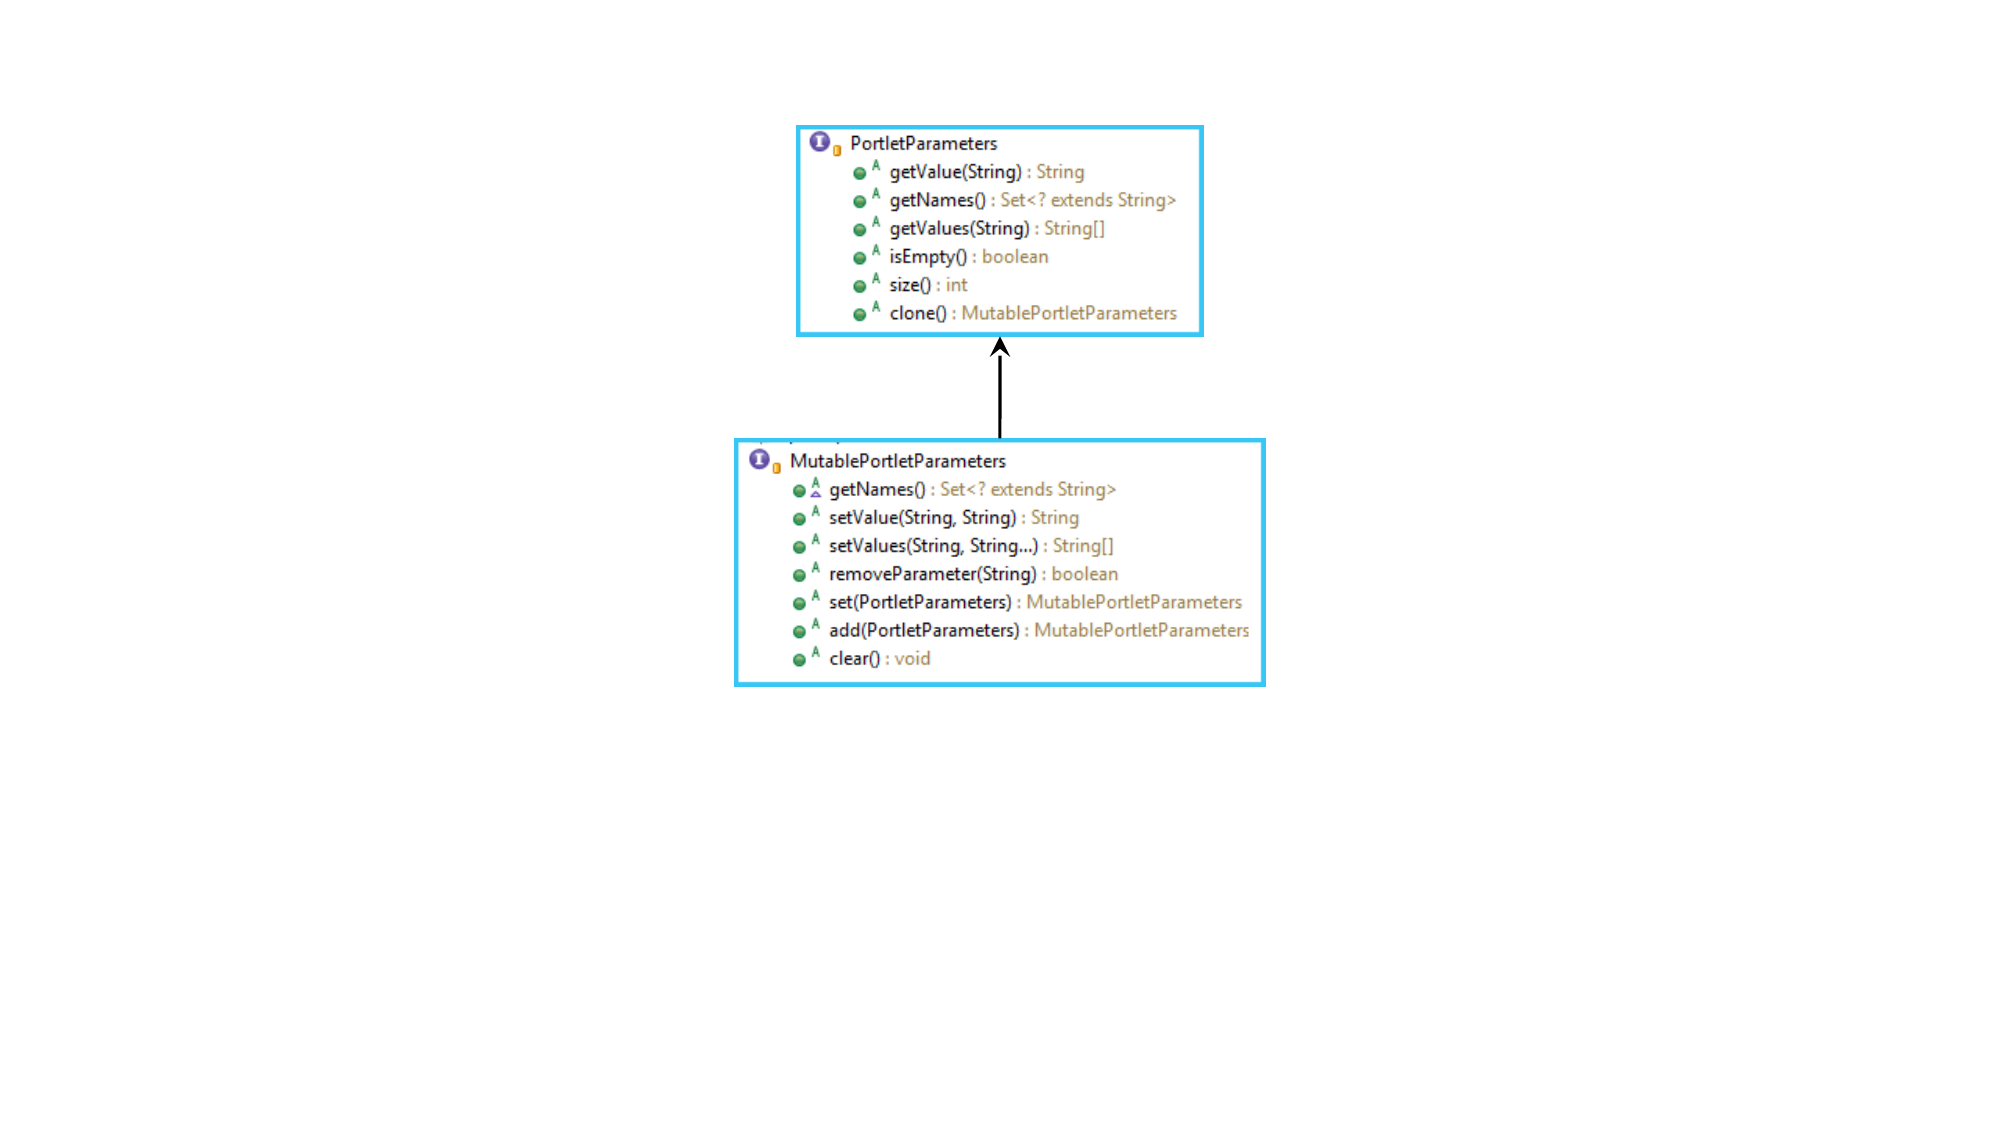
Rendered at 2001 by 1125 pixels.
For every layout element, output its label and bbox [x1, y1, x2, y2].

picture [734, 438, 1266, 687]
picture [796, 125, 1204, 337]
